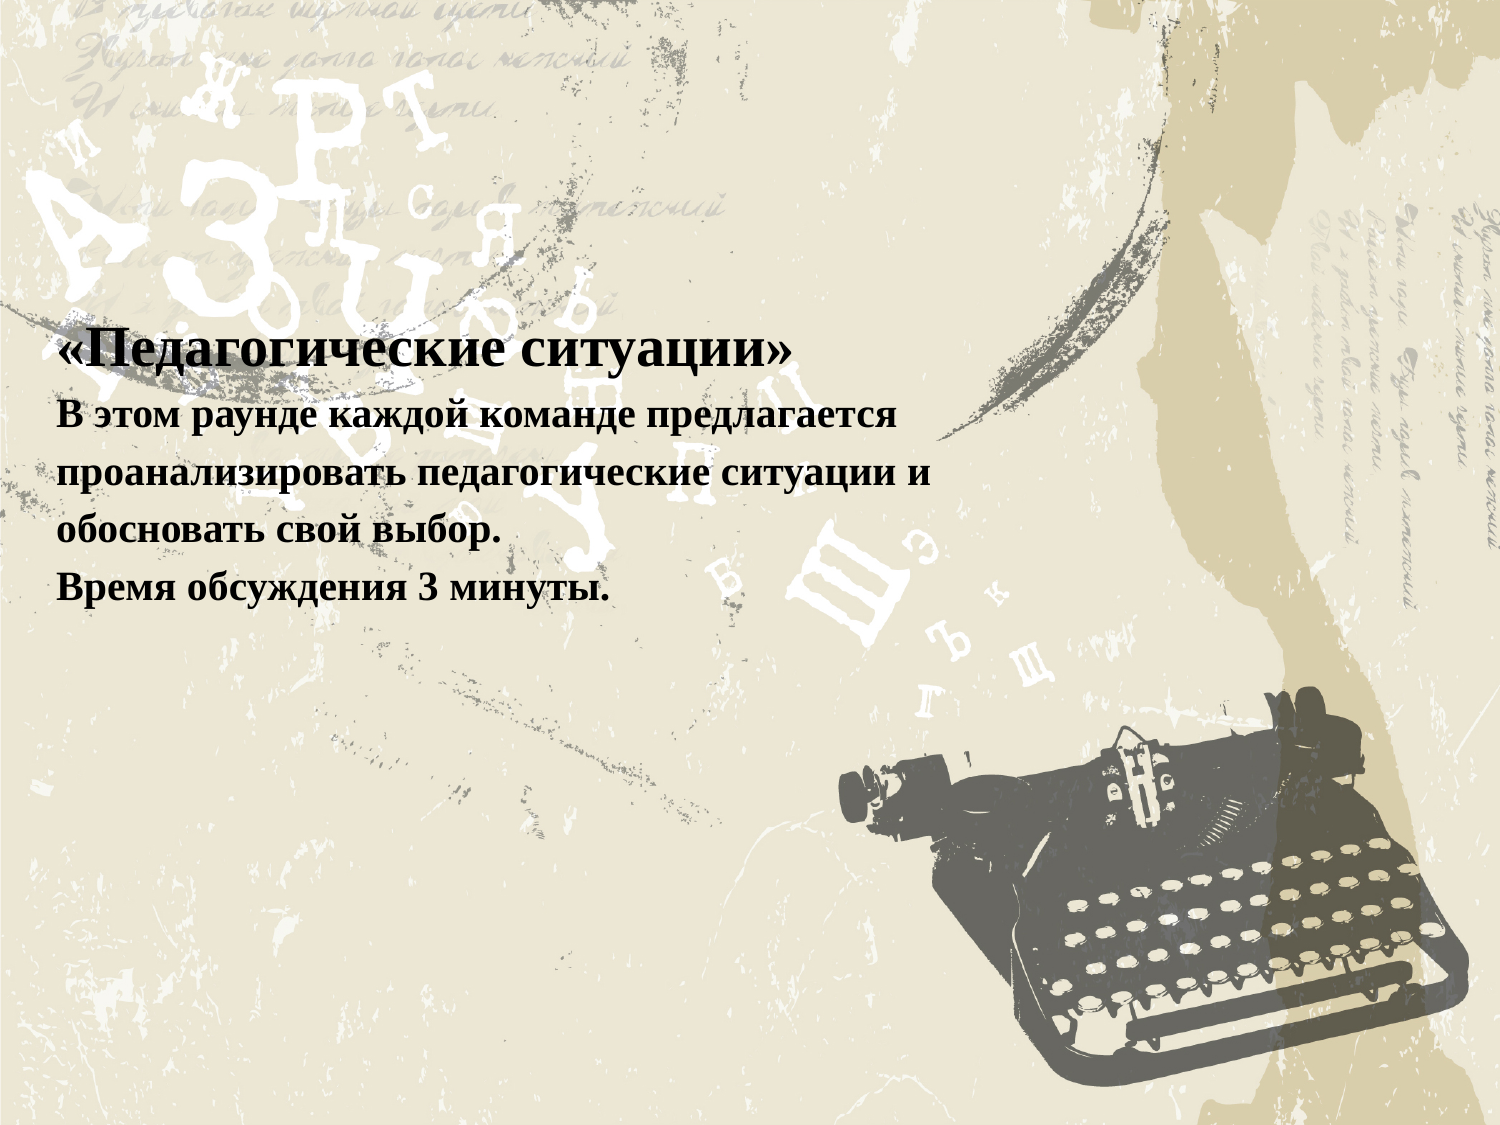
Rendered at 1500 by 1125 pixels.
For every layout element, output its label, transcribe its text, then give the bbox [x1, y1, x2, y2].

picture [0, 0, 1500, 1125]
text_box «Педагогические ситуации» В этом раунде каждой команде предлагается проанализировать педагогические ситуации и обосновать свой выбор. Время обсуждения 3 минуты. [41, 290, 1125, 616]
